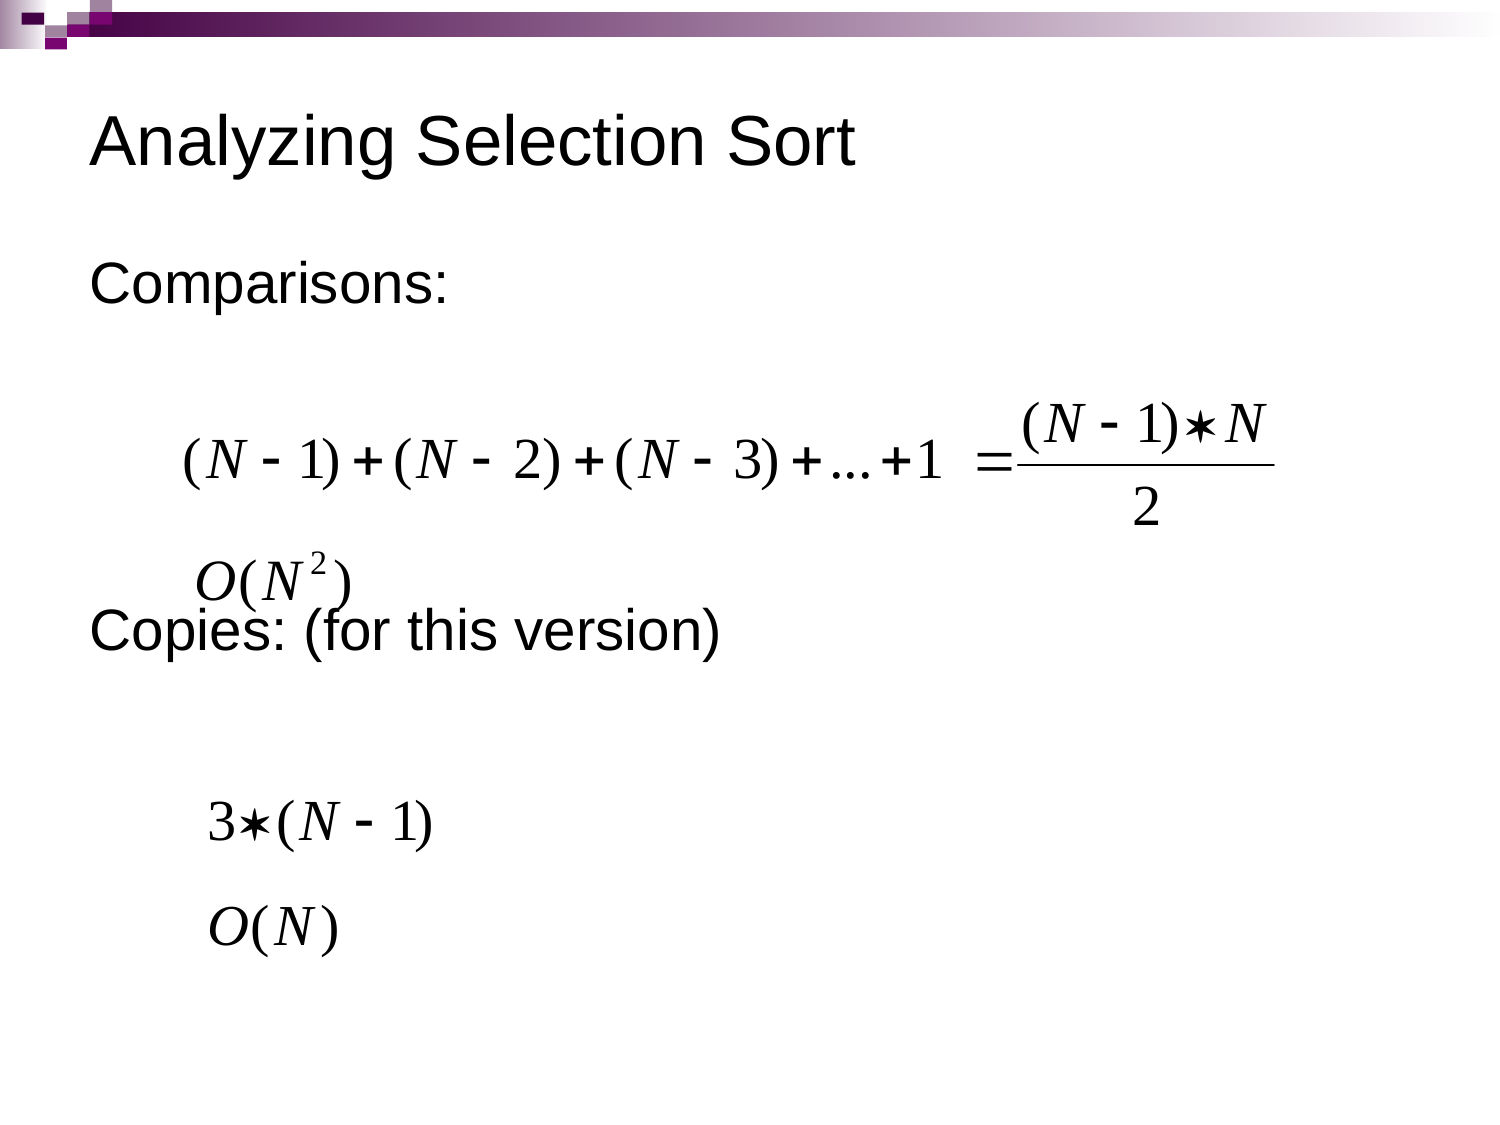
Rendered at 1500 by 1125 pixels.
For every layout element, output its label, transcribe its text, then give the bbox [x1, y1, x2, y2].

title Analyzing Selection Sort [75, 75, 1425, 200]
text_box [174, 424, 950, 503]
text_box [962, 387, 1285, 538]
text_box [199, 892, 351, 971]
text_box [187, 537, 363, 626]
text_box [199, 787, 443, 865]
list Comparisons: Copies: (for this version) [75, 237, 1425, 1050]
